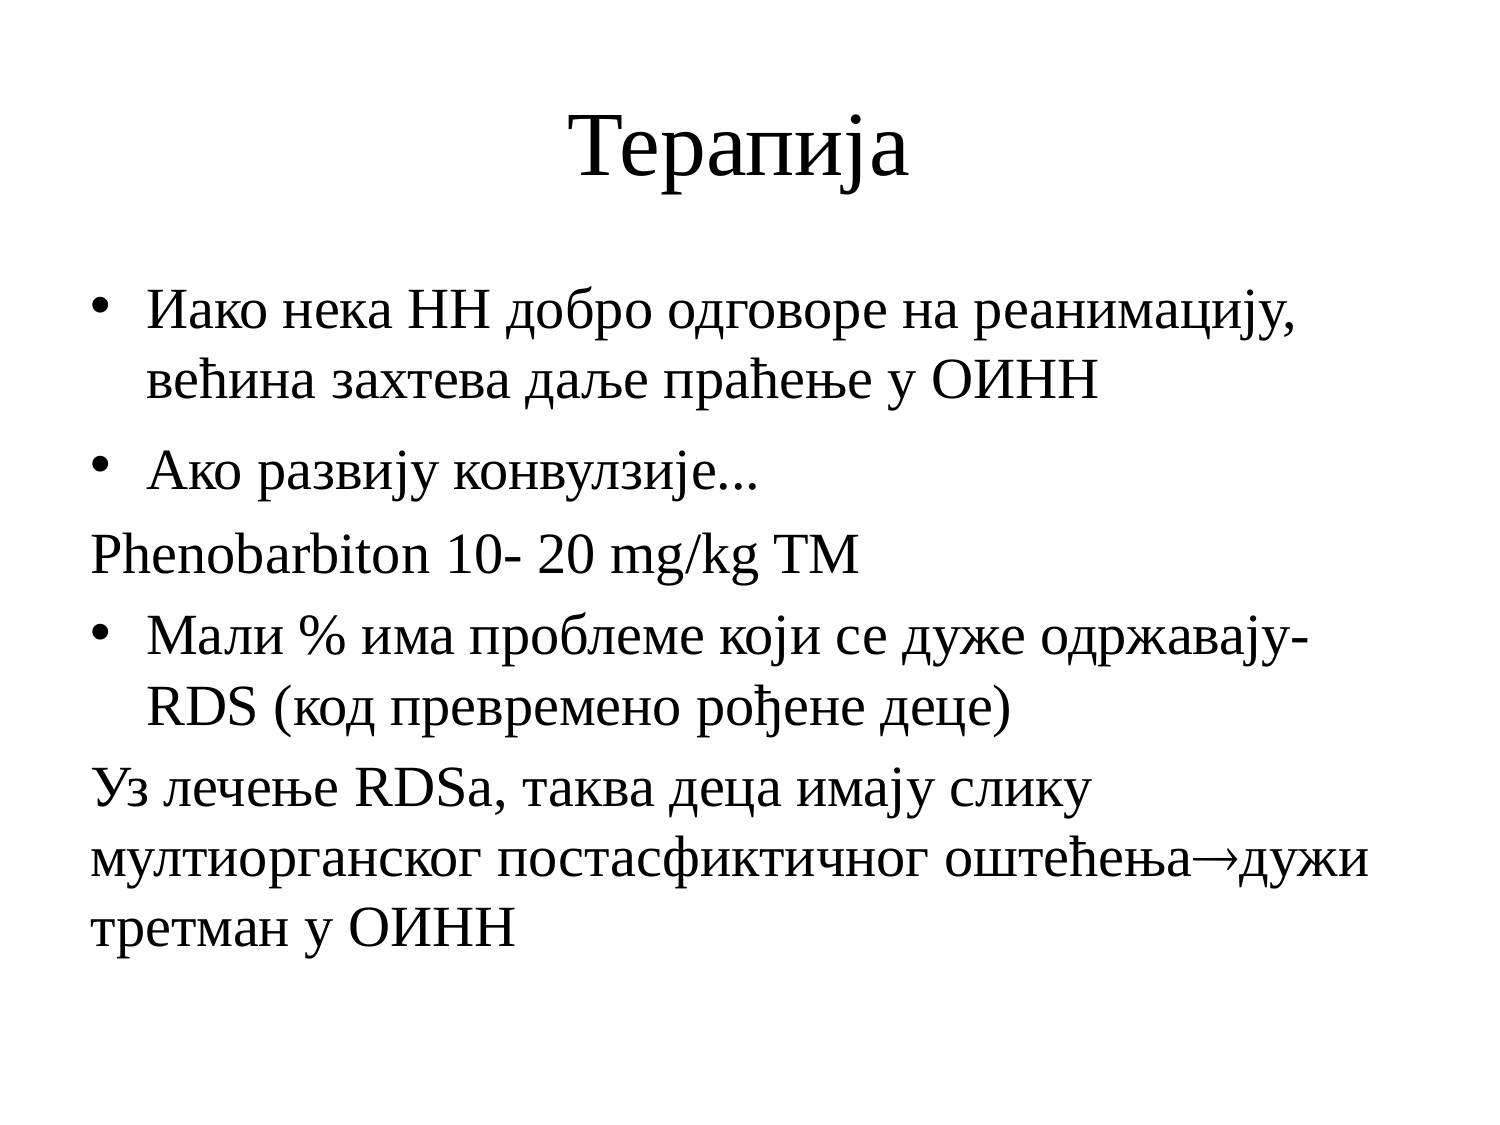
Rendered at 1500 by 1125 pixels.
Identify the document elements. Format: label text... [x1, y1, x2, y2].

list Иако нека НН добро одговоре на реанимацију, већина захтева даље праћење у ОИНН Ако развију конвулзије... Phenobarbiton 10- 20 mg/kg TM Мали % има проблеме који се дуже одржавају- RDS (код превремено рођене деце) Уз лечење RDSа, таква деца имају слику мултиорганског постасфиктичног оштећењадужи третман у ОИНН [75, 262, 1425, 1005]
title Терапија [75, 45, 1425, 233]
